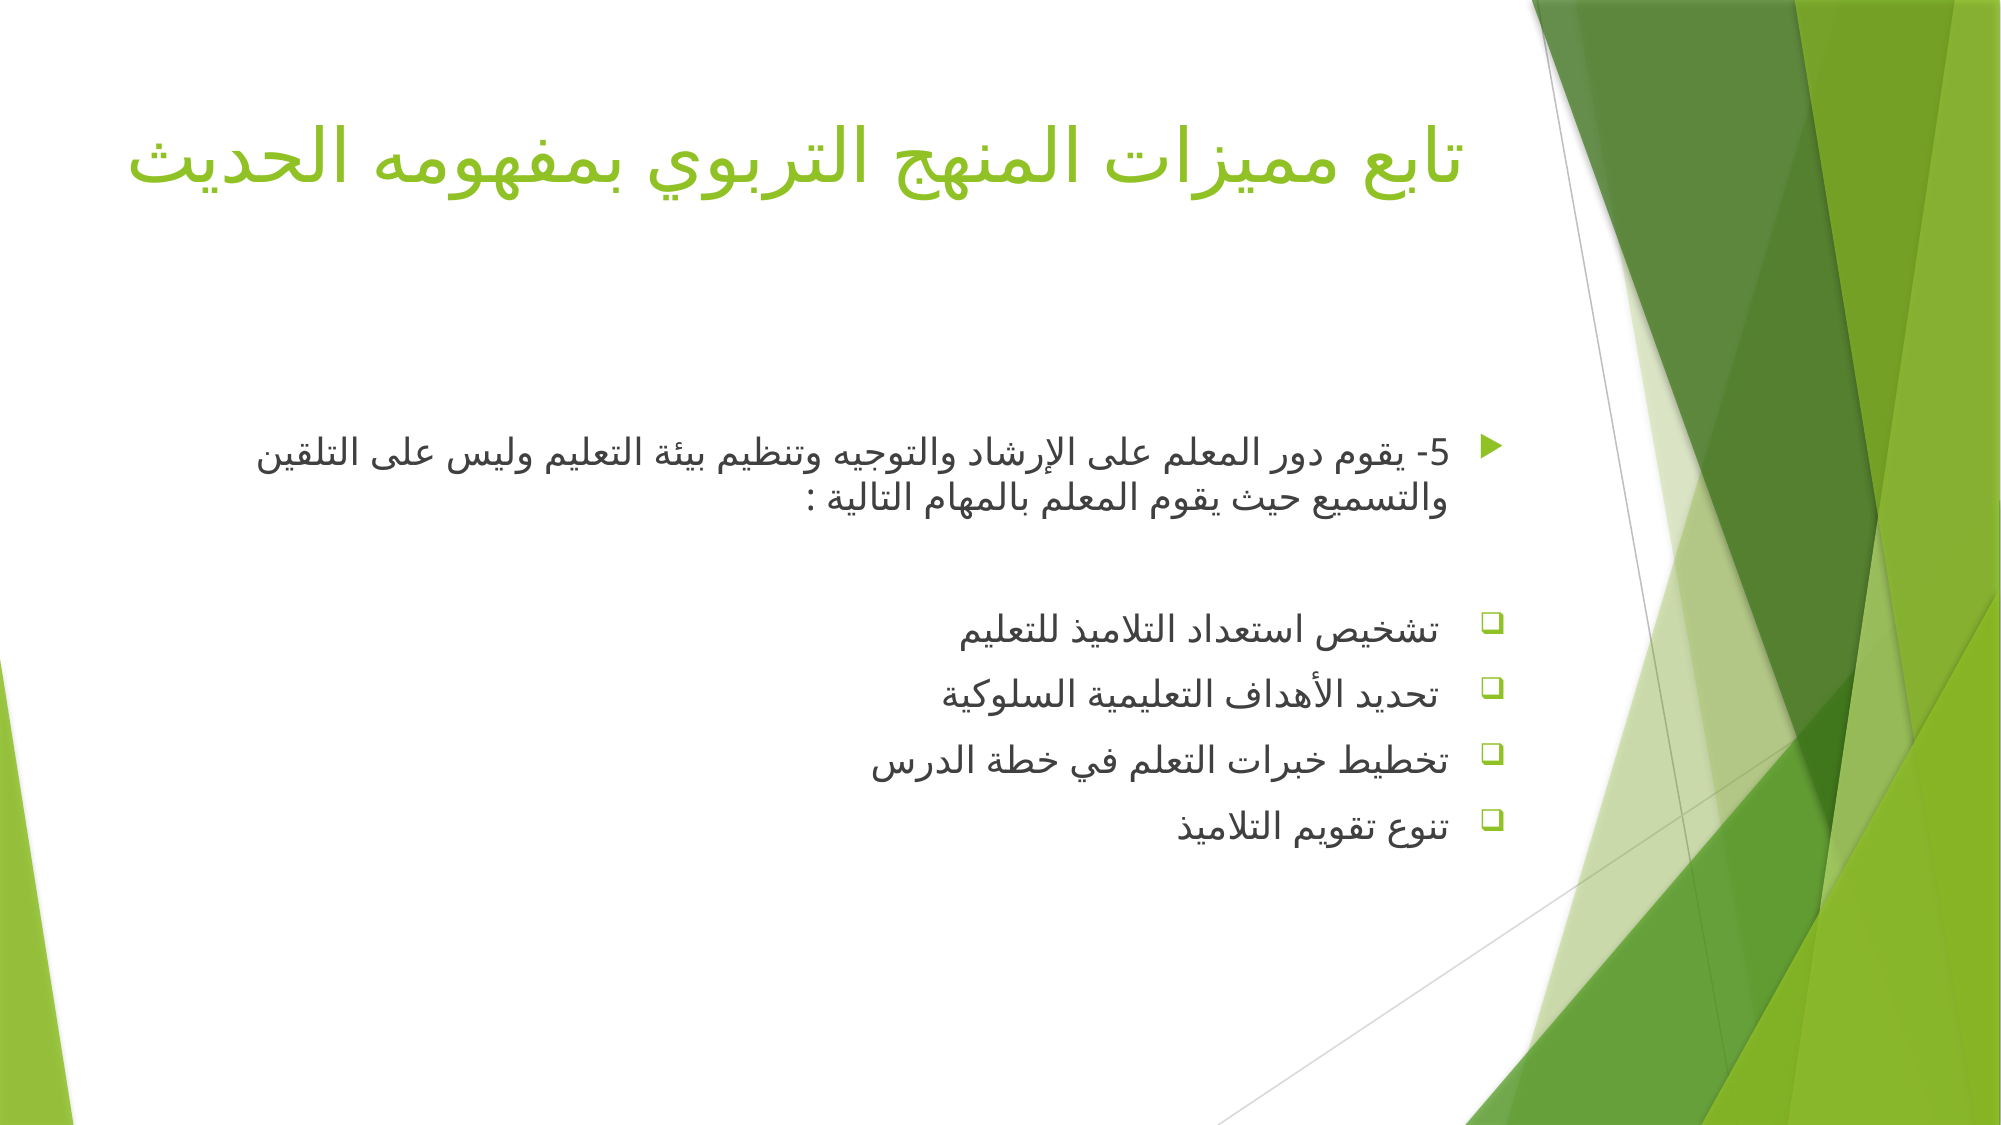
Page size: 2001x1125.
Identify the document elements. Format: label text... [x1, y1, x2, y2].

list 5- يقوم دور المعلم على الإرشاد والتوجيه وتنظيم بيئة التعليم وليس على التلقين والتسميع حيث يقوم المعلم بالمهام التالية : تشخيص استعداد التلاميذ للتعليم تحديد الأهداف التعليمية السلوكية تخطيط خبرات التعلم في خطة الدرس تنوع تقويم التلاميذ [111, 354, 1522, 992]
title تابع مميزات المنهج التربوي بمفهومه الحديث [111, 99, 1522, 317]
